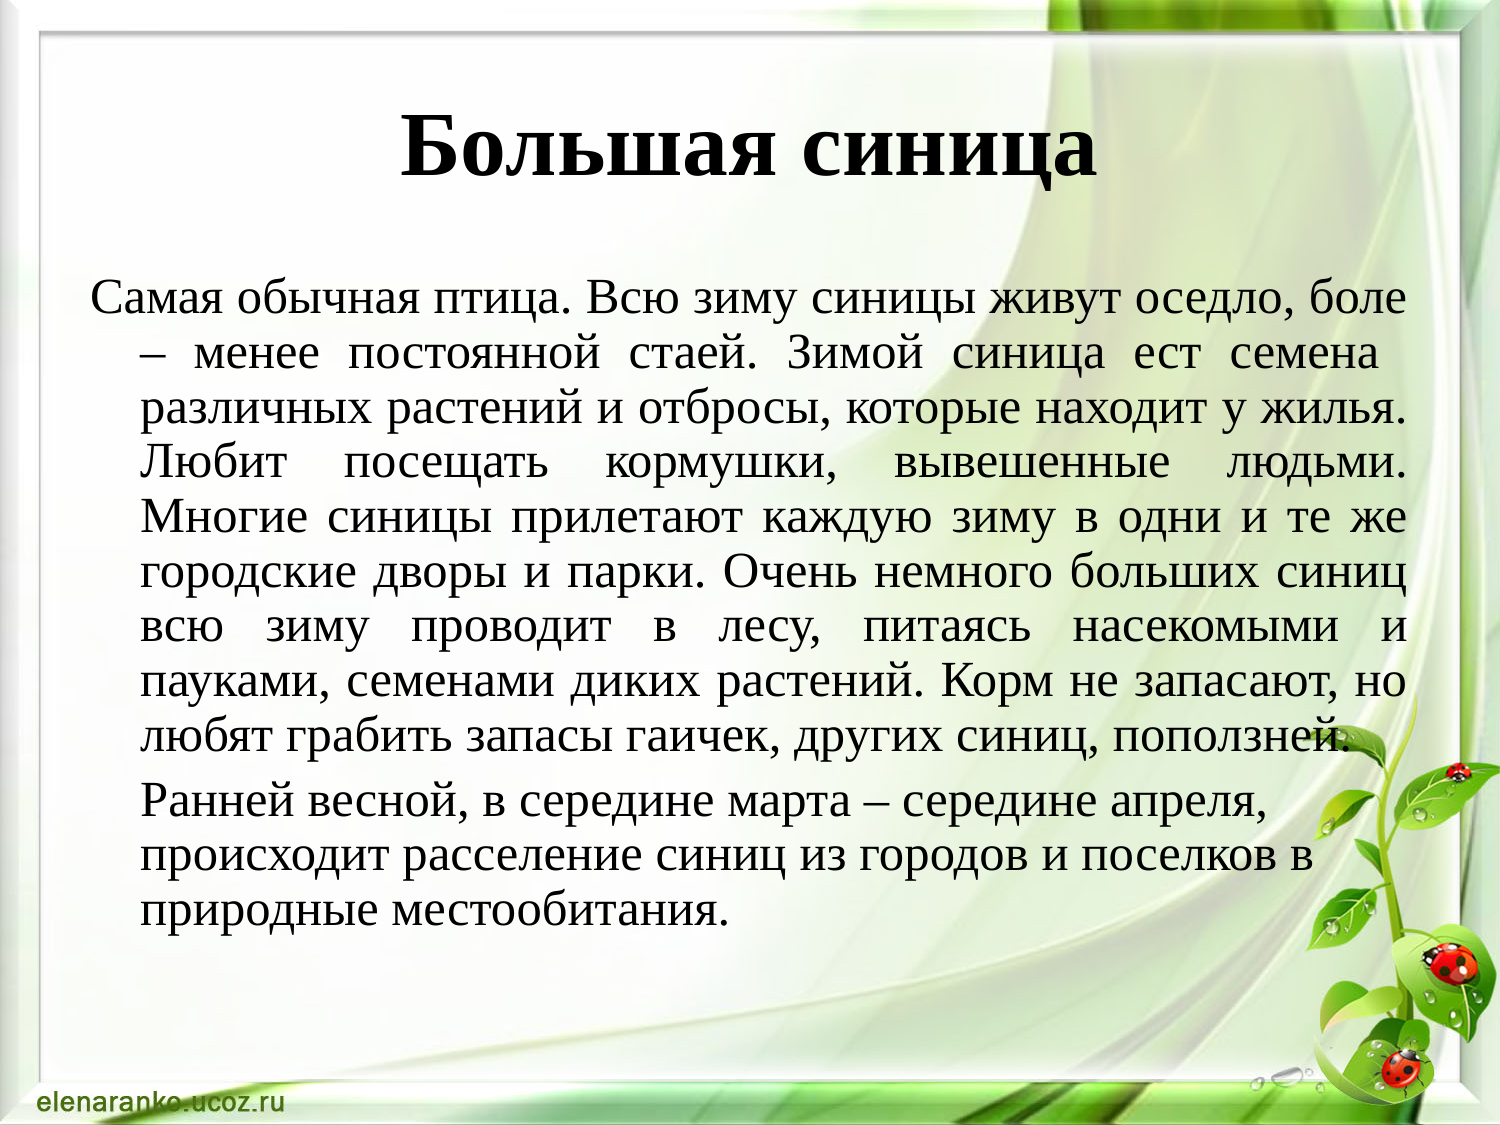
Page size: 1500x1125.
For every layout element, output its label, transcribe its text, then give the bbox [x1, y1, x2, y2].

title Большая синица [75, 45, 1425, 233]
picture [0, 0, 1500, 1125]
list Самая обычная птица. Всю зиму синицы живут оседло, боле – менее постоянной стаей. Зимой синица ест семена различных растений и отбросы, которые находит у жилья. Любит посещать кормушки, вывешенные людьми. Многие синицы прилетают каждую зиму в одни и те же городские дворы и парки. Очень немного больших синиц всю зиму проводит в лесу, питаясь насекомыми и пауками, семенами диких растений. Корм не запасают, но любят грабить запасы гаичек, других синиц, поползней. Ранней весной, в середине марта – середине апреля, происходит расселение синиц из городов и поселков в природные местообитания. [75, 262, 1425, 1005]
